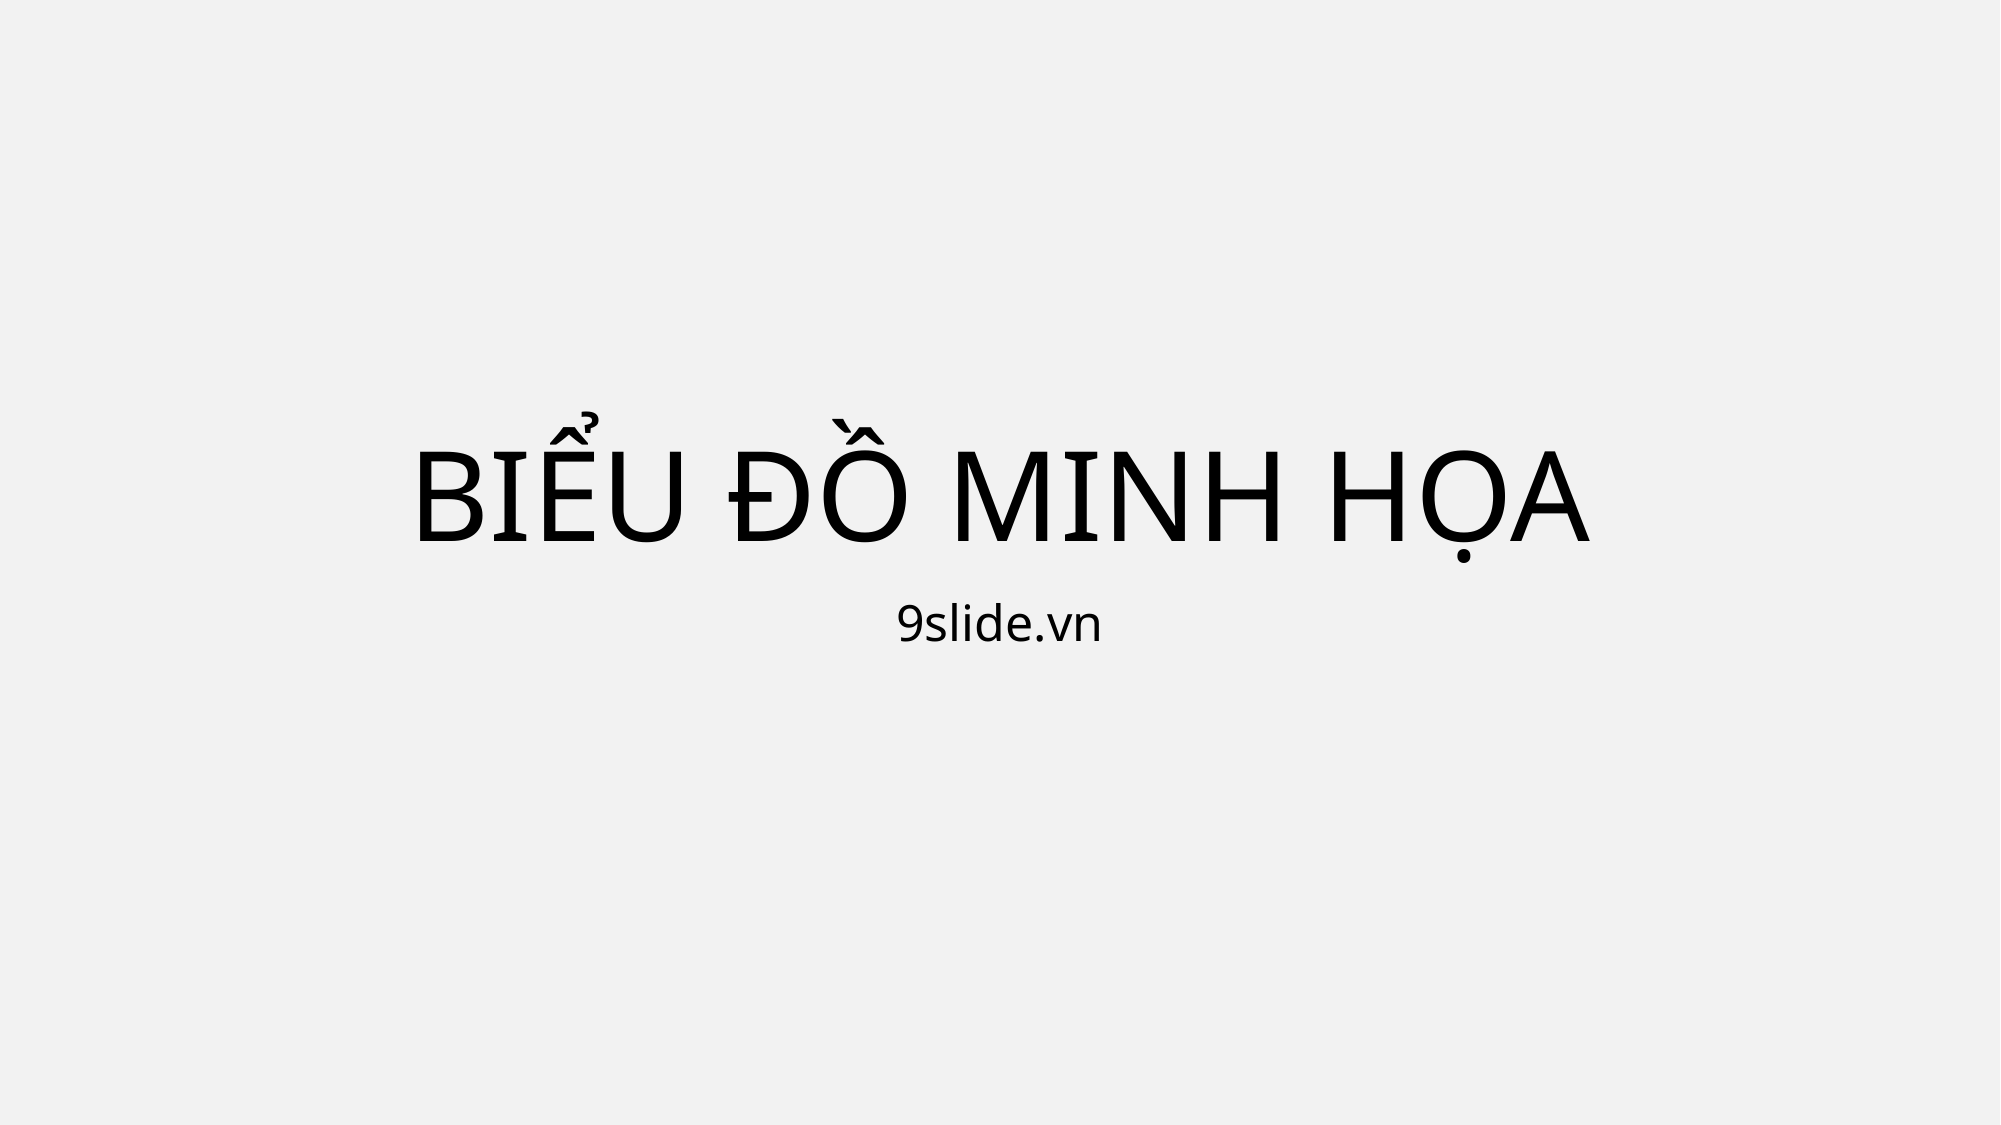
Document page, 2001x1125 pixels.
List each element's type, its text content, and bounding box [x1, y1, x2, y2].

subtitle 9slide.vn [249, 590, 1750, 863]
title BIỂU ĐỒ MINH HỌA [249, 184, 1750, 576]
